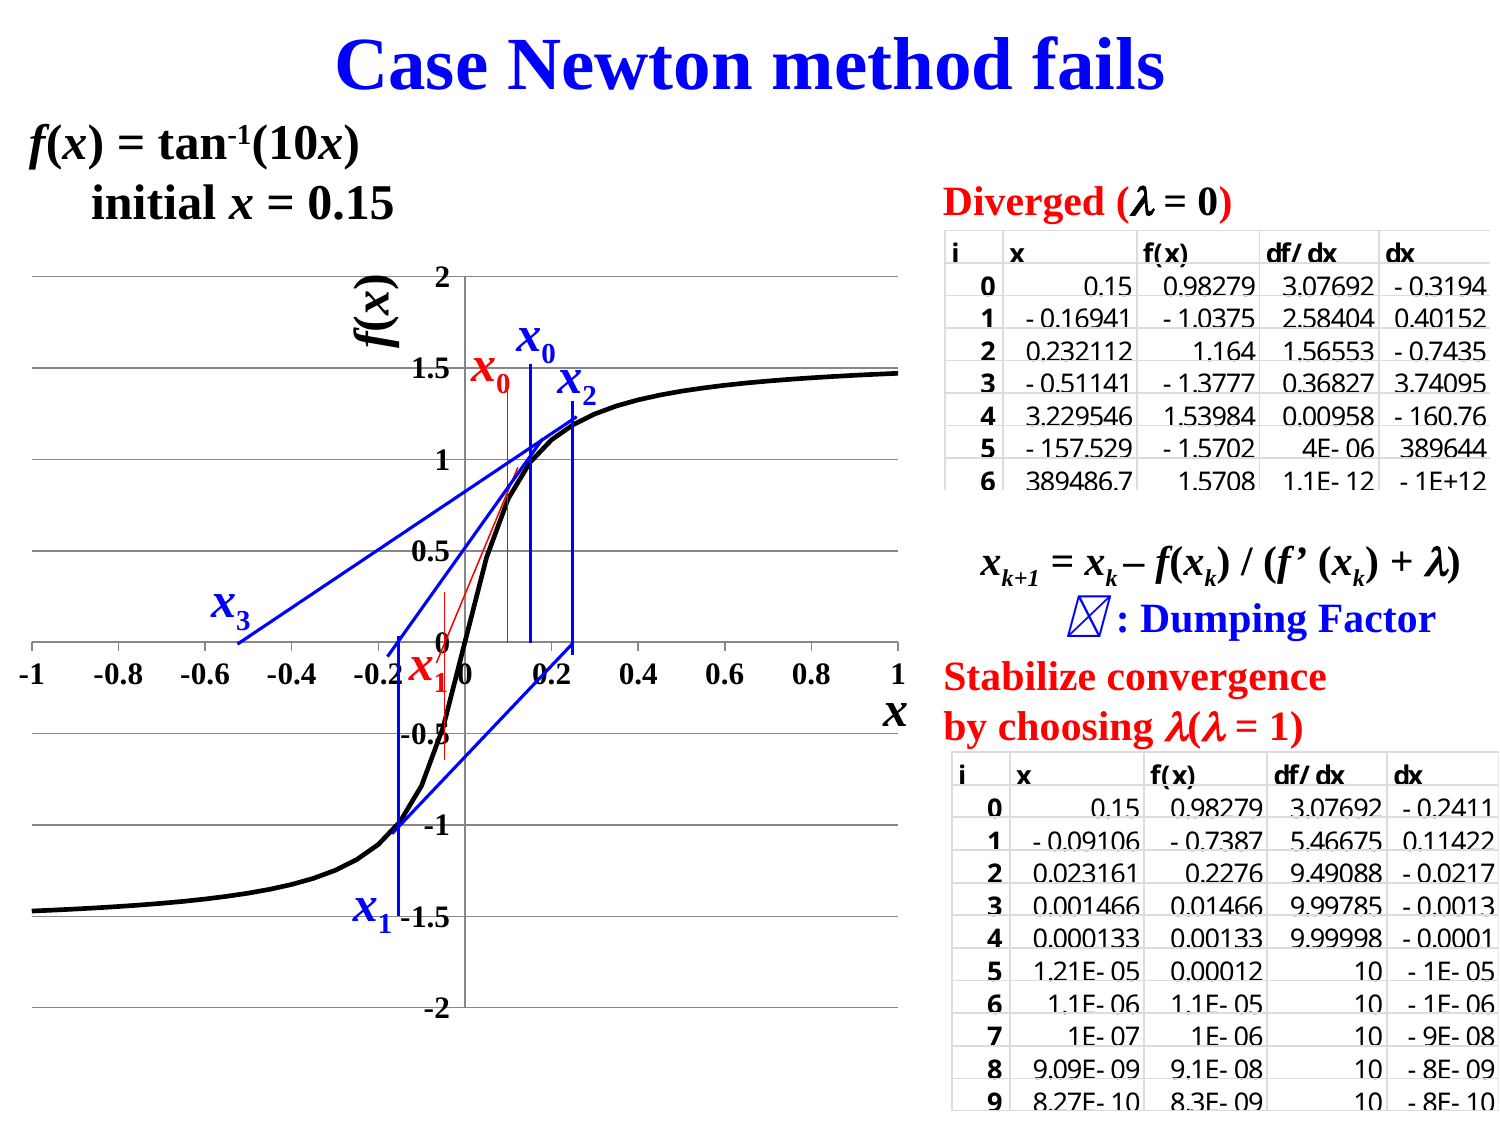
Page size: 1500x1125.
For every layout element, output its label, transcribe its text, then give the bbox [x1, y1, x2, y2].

text_box f(x) = tan-1(10x) initial x = 0.15 [14, 101, 410, 237]
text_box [237, 416, 577, 645]
text_box Case Newton method fails [0, 0, 1500, 119]
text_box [391, 653, 574, 834]
text_box Diverged ( = 0) [928, 166, 1248, 231]
text_box Stabilize convergence by choosing ( = 1) [929, 641, 1343, 757]
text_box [944, 229, 1492, 492]
chart [0, 243, 925, 1042]
text_box xk+1 = xk – f(xk) / (f’ (xk) + ) : Dumping Factor [965, 526, 1476, 649]
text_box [950, 750, 1500, 1113]
